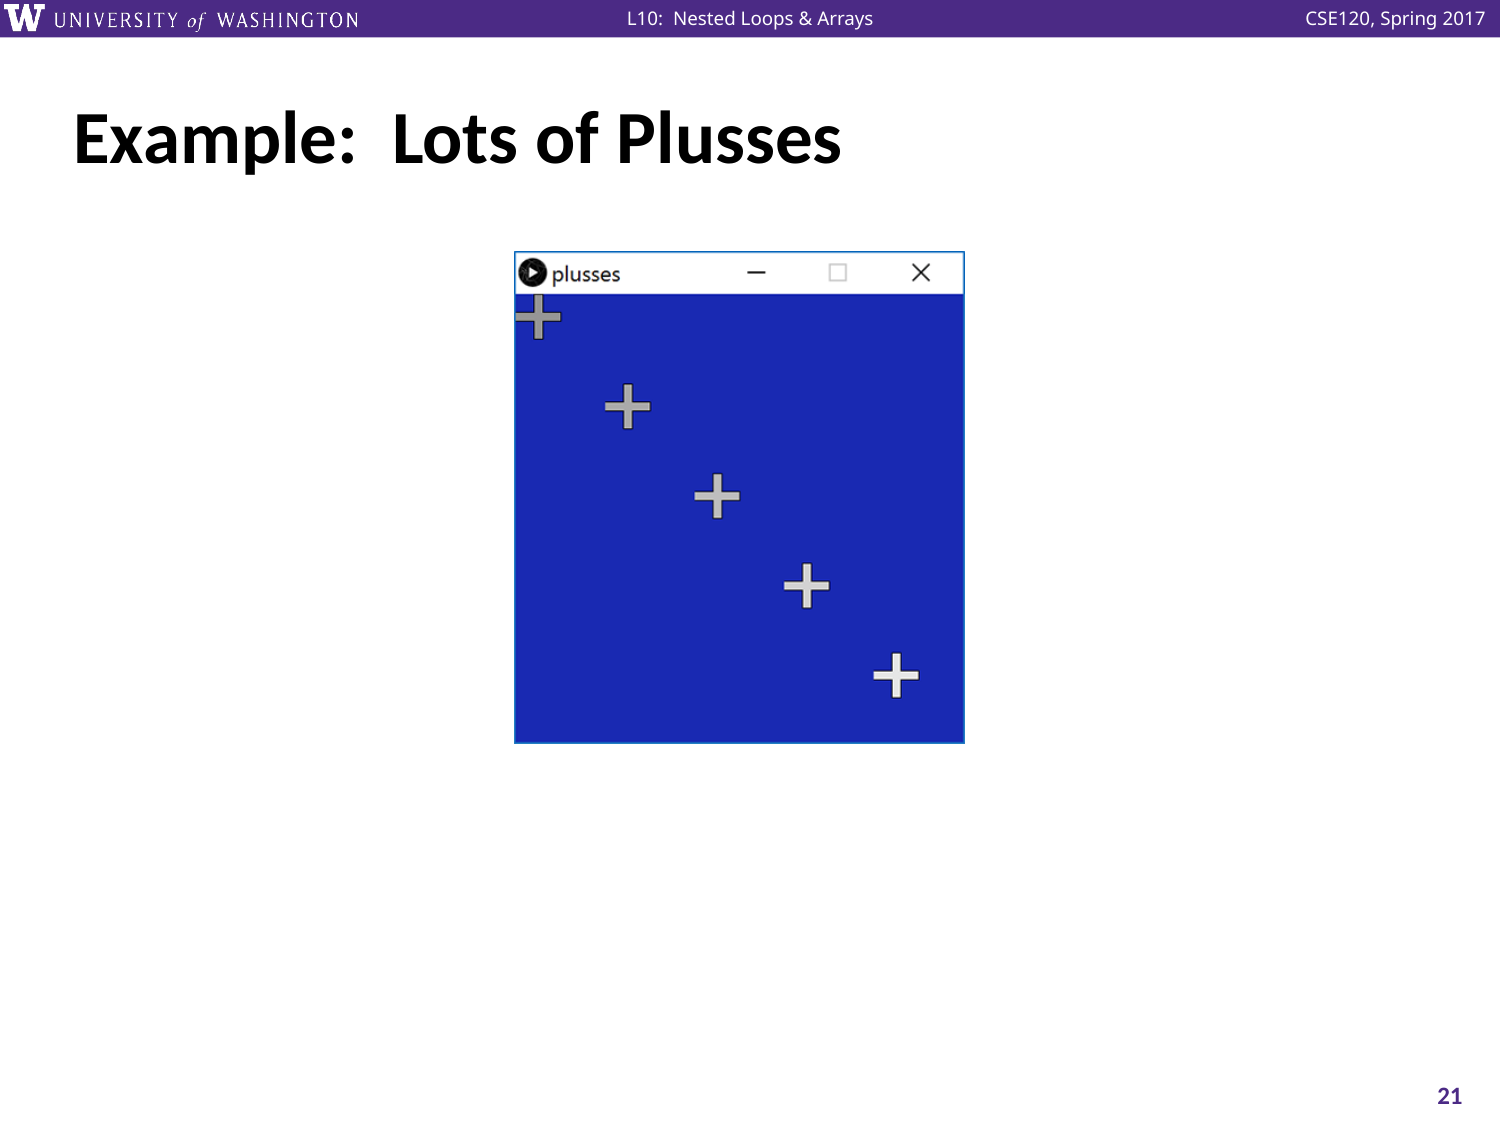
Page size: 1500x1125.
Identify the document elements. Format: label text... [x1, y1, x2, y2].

picture [4, 4, 358, 32]
title Example: Lots of Plusses [58, 71, 1438, 197]
slide_number 21 [1400, 1065, 1500, 1125]
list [514, 251, 965, 744]
